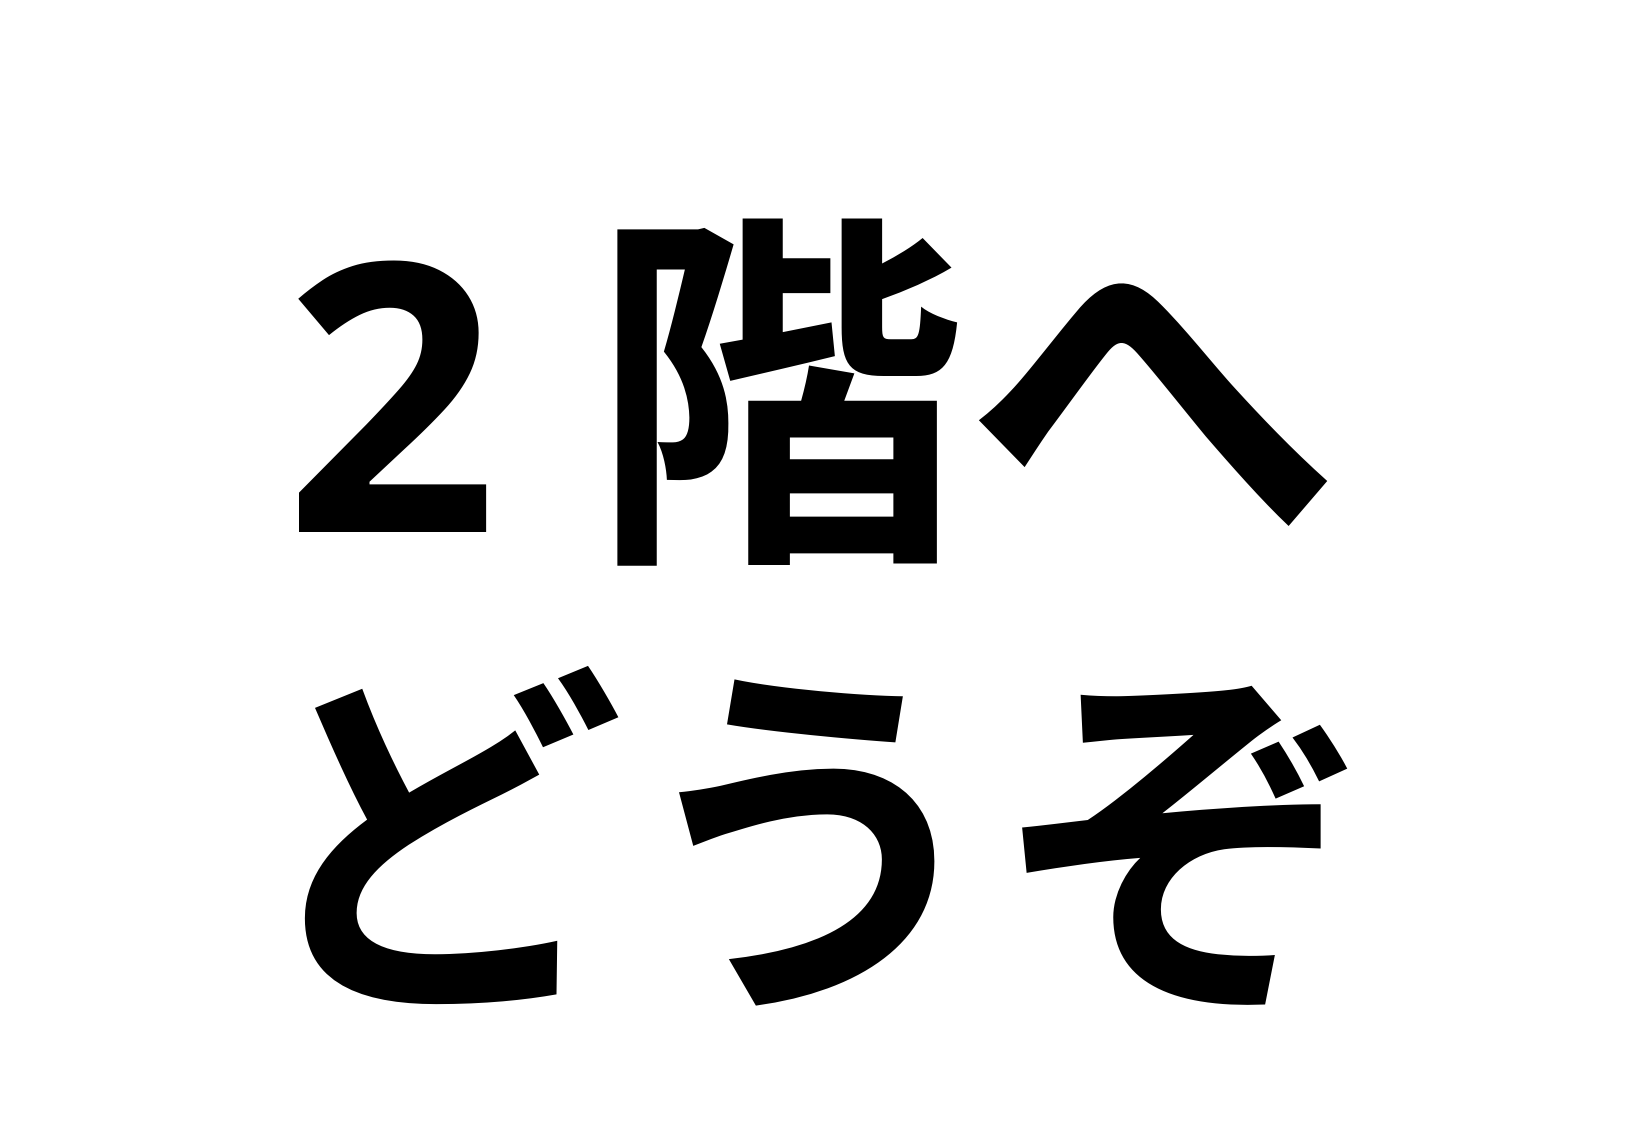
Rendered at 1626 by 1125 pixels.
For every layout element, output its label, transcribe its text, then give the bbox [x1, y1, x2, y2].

text_box 2階へ どうぞ [0, 149, 1625, 1065]
